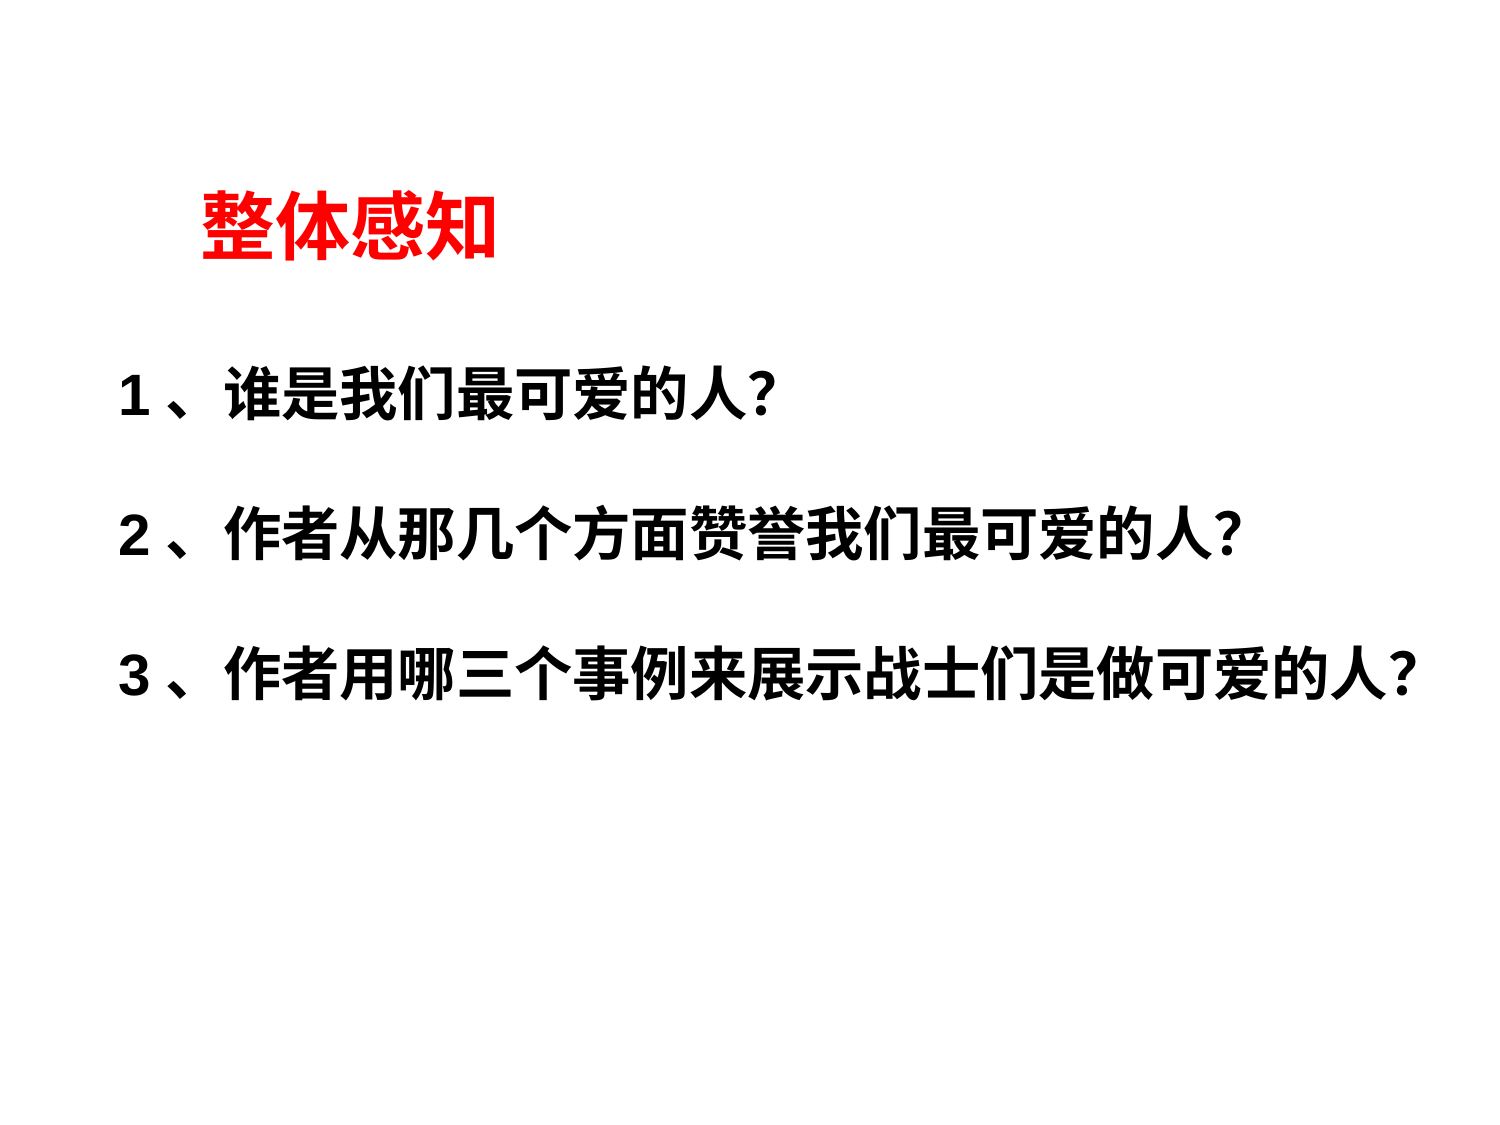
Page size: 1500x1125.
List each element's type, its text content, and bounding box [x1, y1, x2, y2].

text_box 1、谁是我们最可爱的人？ 2、作者从那几个方面赞誉我们最可爱的人？ 3、作者用哪三个事例来展示战士们是做可爱的人？ [103, 349, 1462, 715]
text_box 整体感知 [185, 172, 515, 278]
